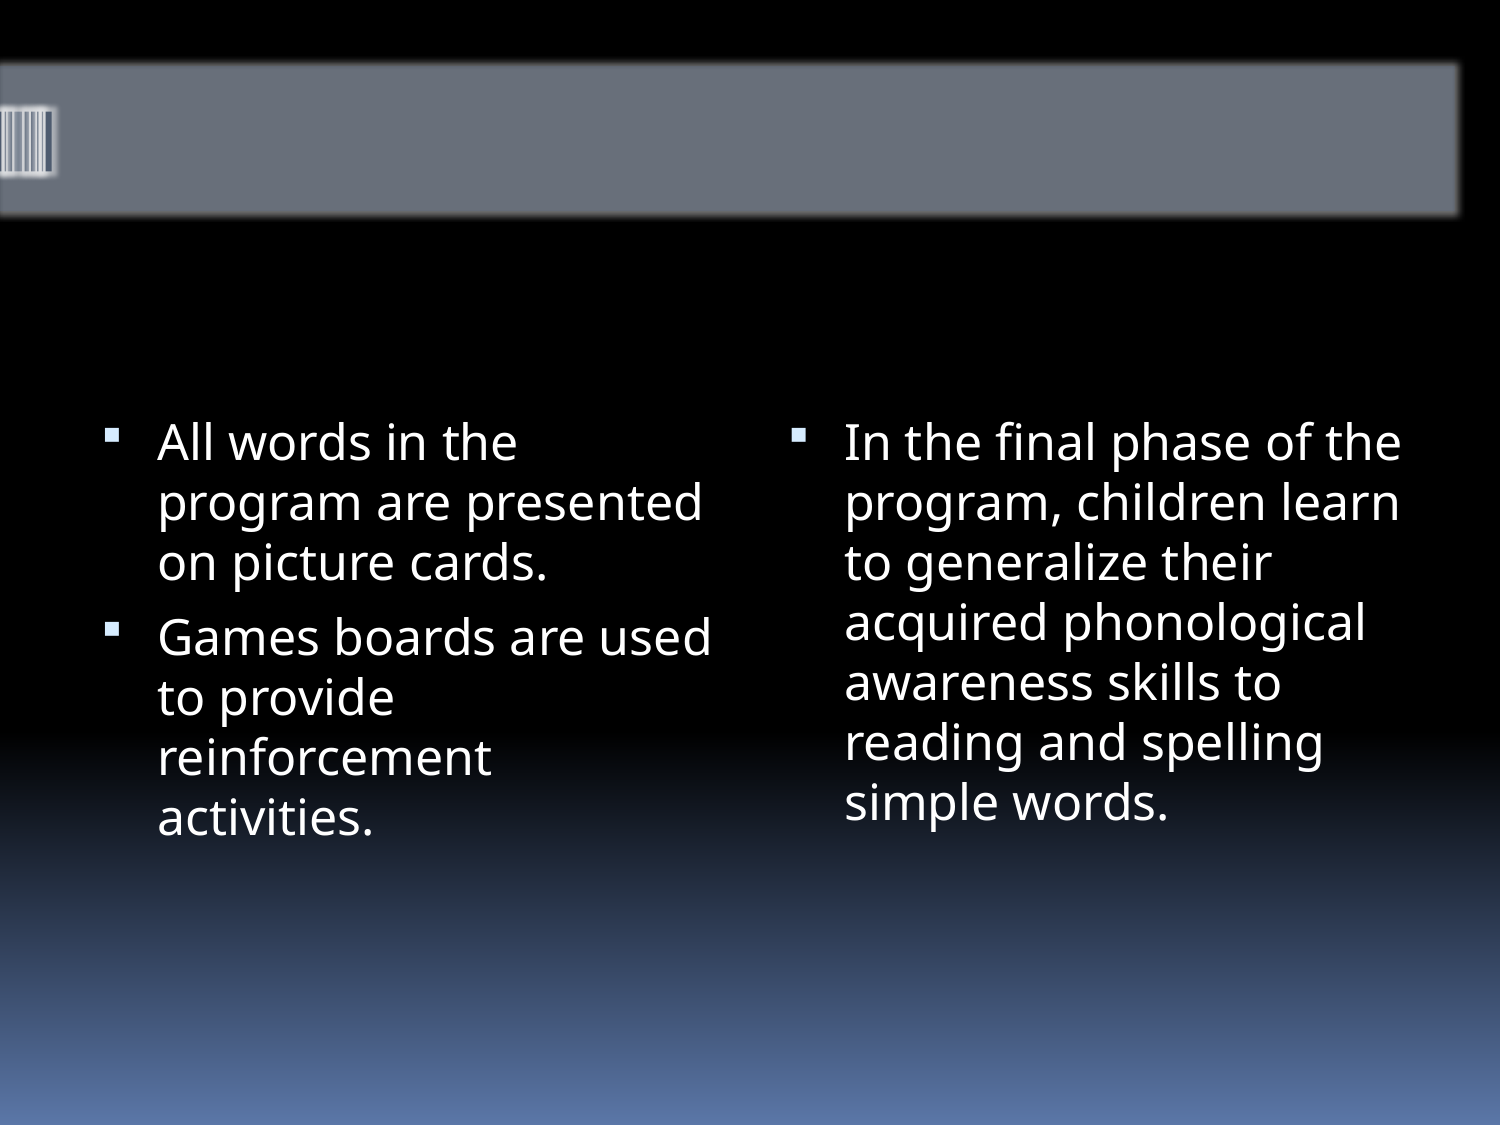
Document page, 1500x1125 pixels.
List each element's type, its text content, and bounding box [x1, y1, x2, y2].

list All words in the program are presented on picture cards. Games boards are used to provide reinforcement activities. [75, 403, 738, 1053]
list In the final phase of the program, children learn to generalize their acquired phonological awareness skills to reading and spelling simple words. [761, 403, 1425, 1053]
